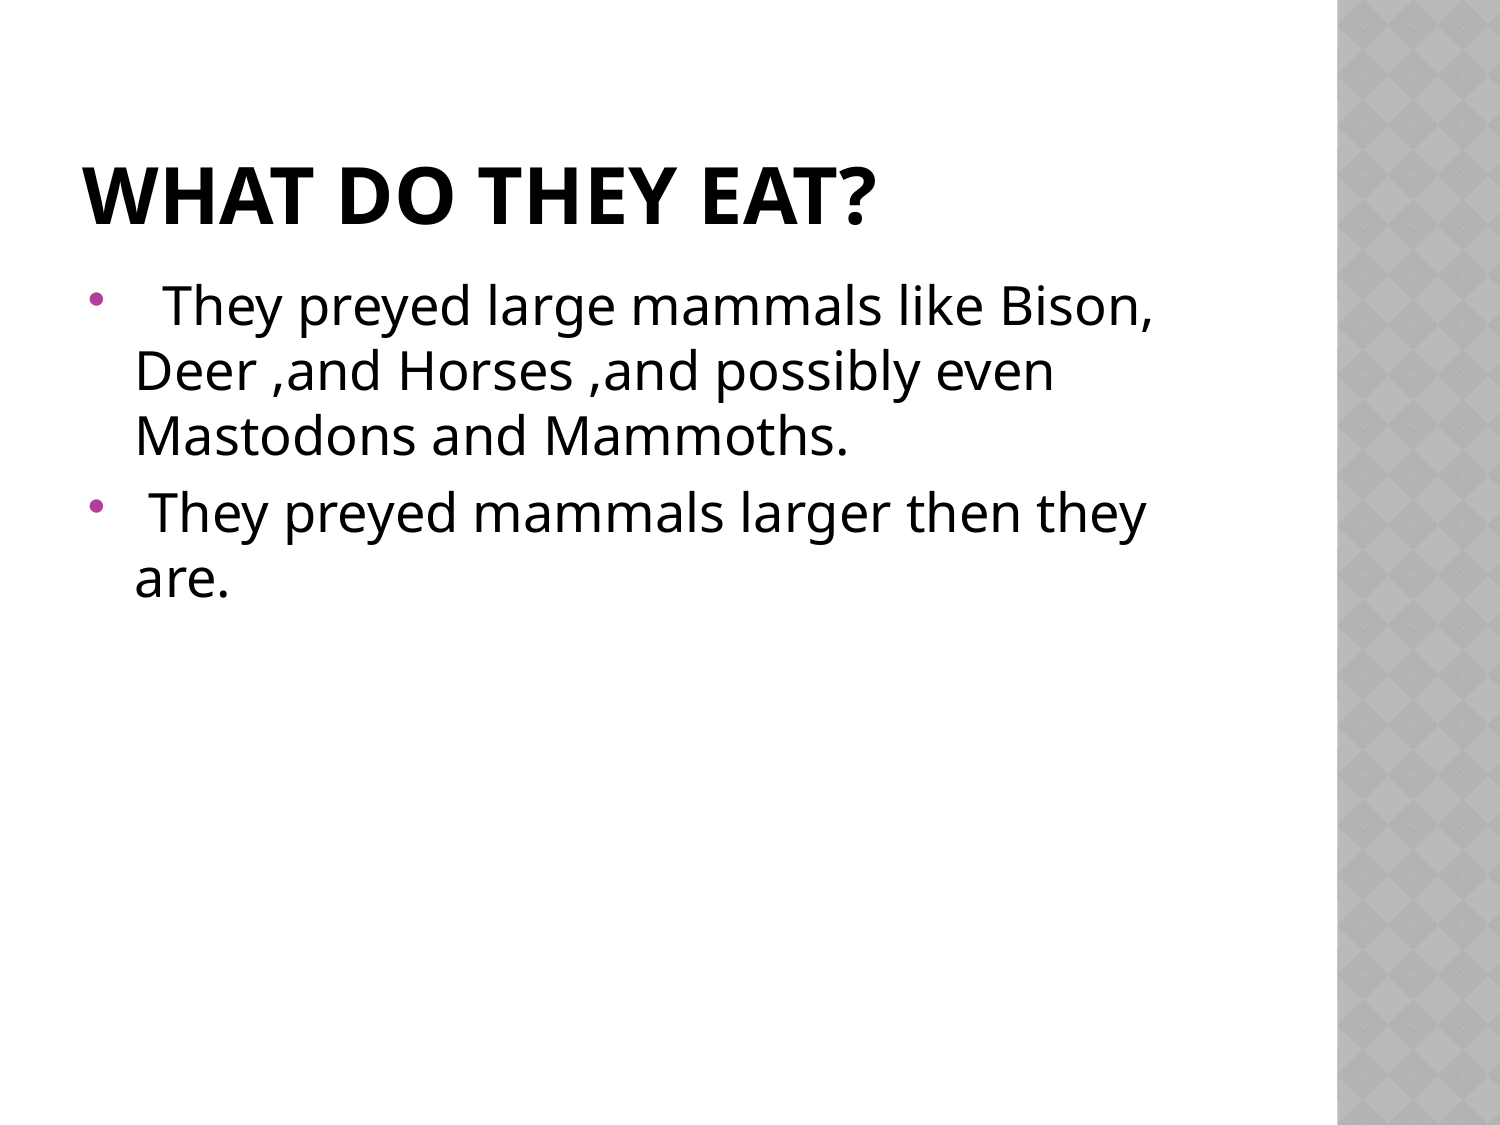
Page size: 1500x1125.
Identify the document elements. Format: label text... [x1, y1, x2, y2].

list They preyed large mammals like Bison, Deer ,and Horses ,and possibly even Mastodons and Mammoths. They preyed mammals larger then they are. [75, 264, 1263, 1059]
title What do they eat? [75, 52, 1263, 240]
